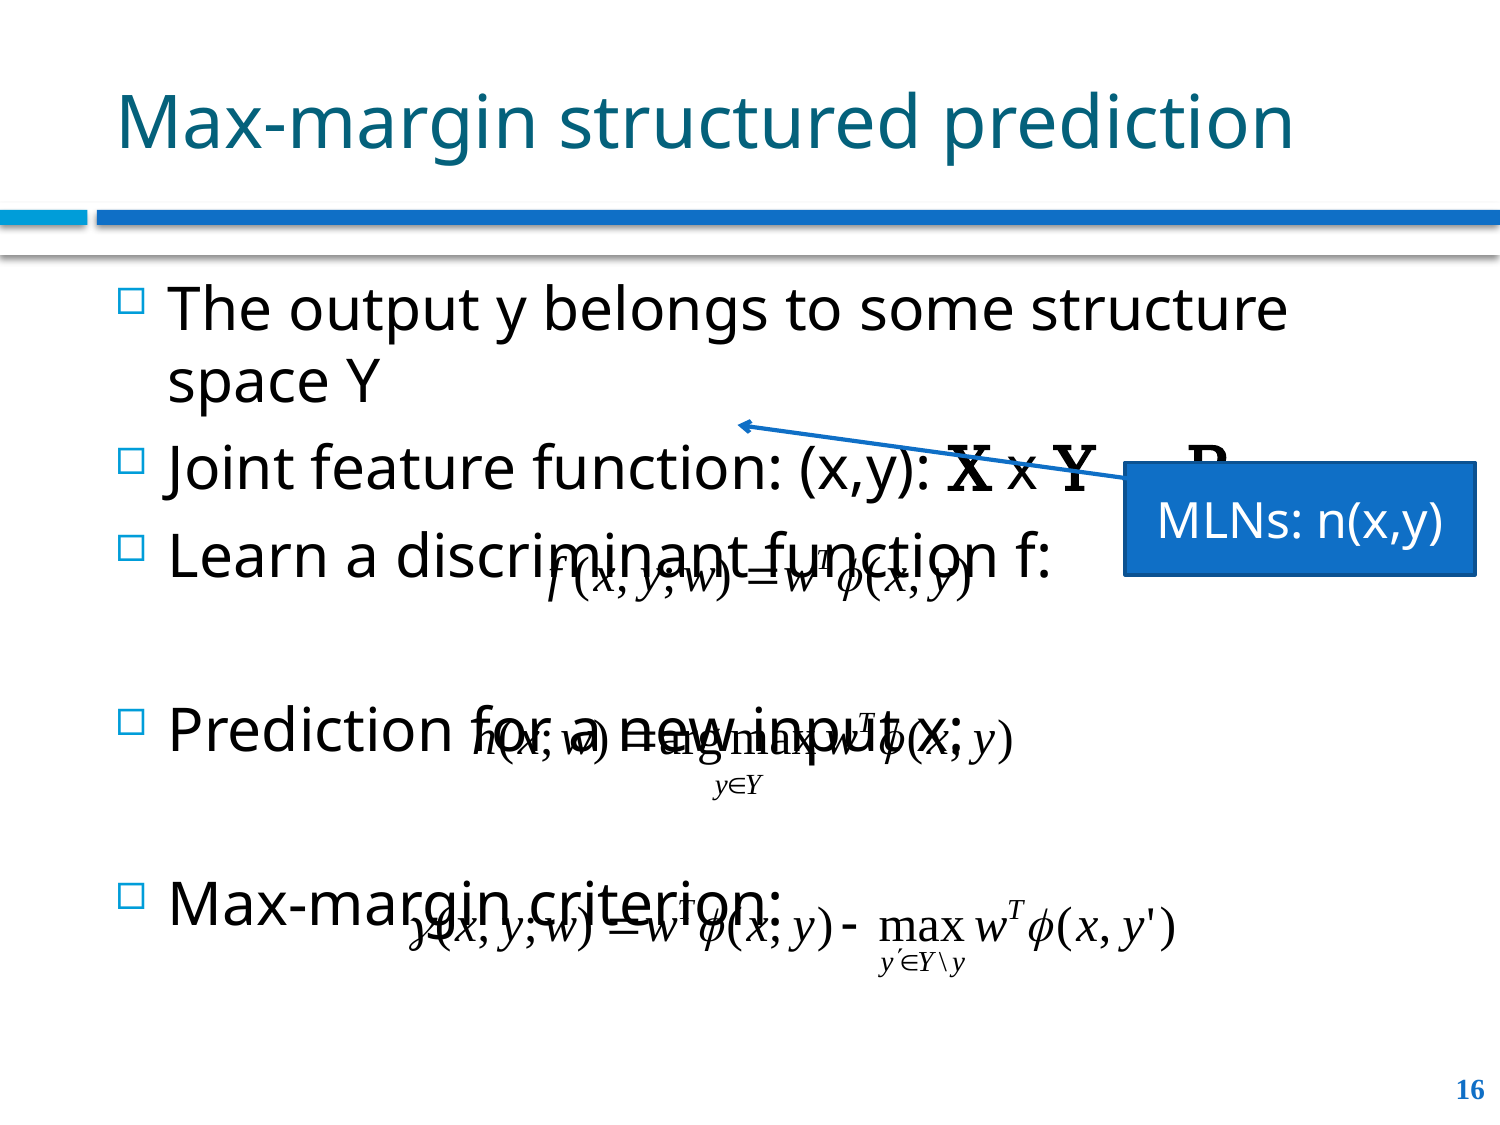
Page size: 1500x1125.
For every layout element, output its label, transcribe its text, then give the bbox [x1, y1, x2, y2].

title Max-margin structured prediction [100, 37, 1500, 200]
text_box MLNs: n(x,y) [1123, 461, 1477, 577]
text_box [530, 537, 981, 613]
slide_number 16 [1425, 1050, 1500, 1125]
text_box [737, 424, 1263, 498]
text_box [399, 887, 1187, 988]
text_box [463, 699, 1023, 813]
